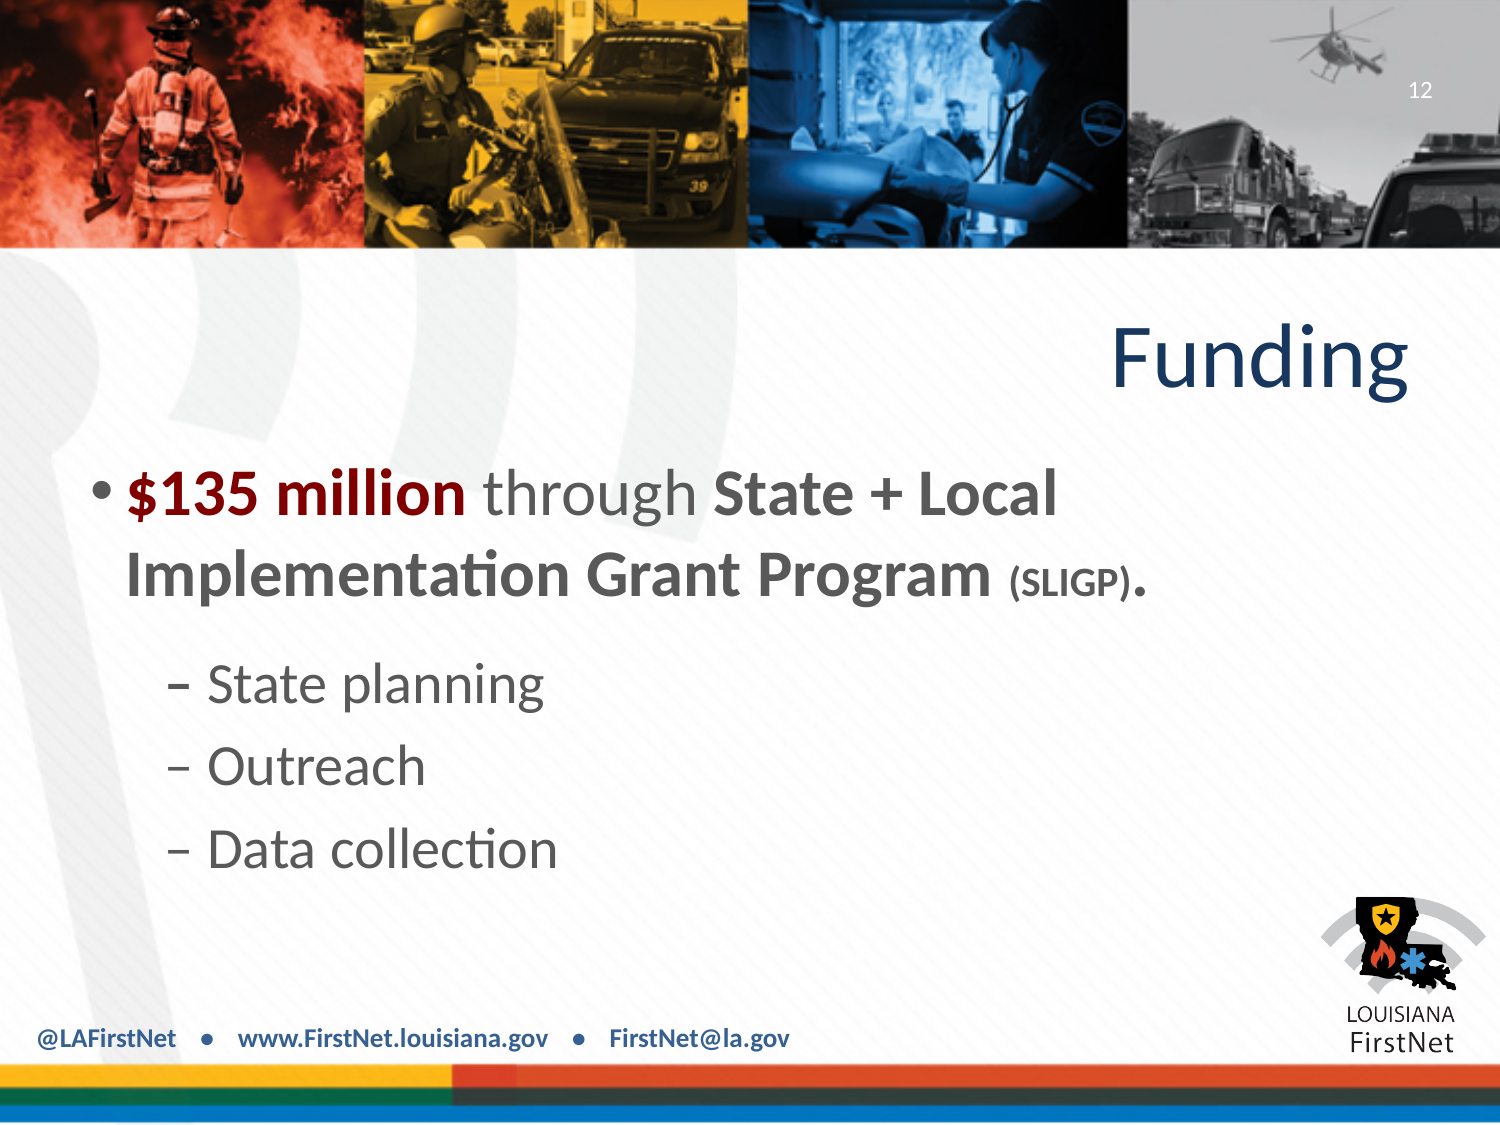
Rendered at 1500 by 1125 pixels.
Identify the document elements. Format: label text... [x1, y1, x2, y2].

title Funding [75, 276, 1425, 425]
picture [0, 0, 1500, 1125]
slide_number 12 [1127, 31, 1448, 147]
list $135 million through State + Local Implementation Grant Program (SLIGP). – State planning – Outreach – Data collection [75, 441, 1425, 981]
